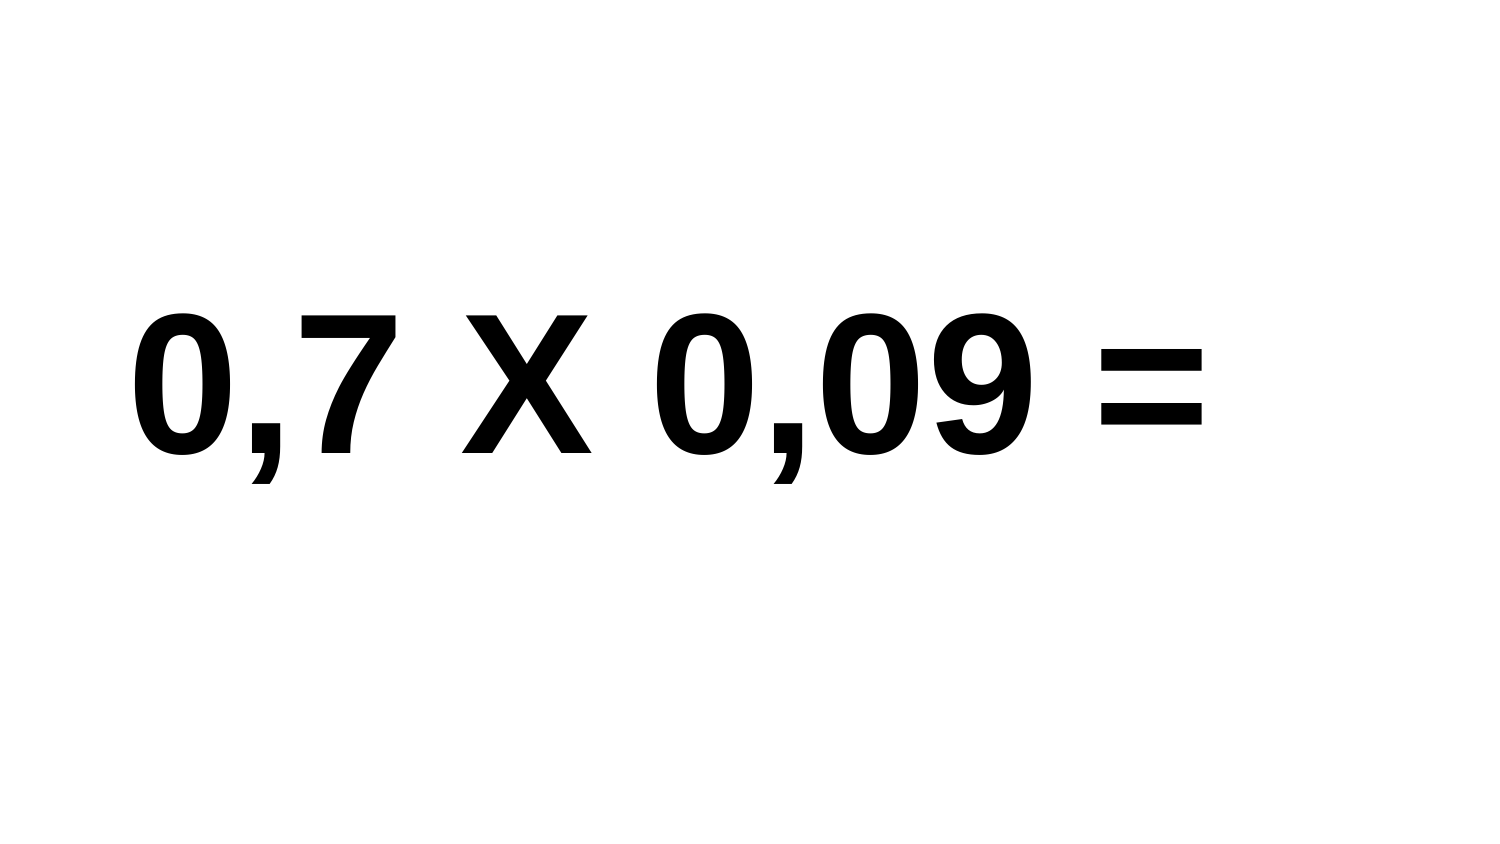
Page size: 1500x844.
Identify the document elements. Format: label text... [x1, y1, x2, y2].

text_box 0,7 X 0,09 = [112, 318, 1388, 509]
